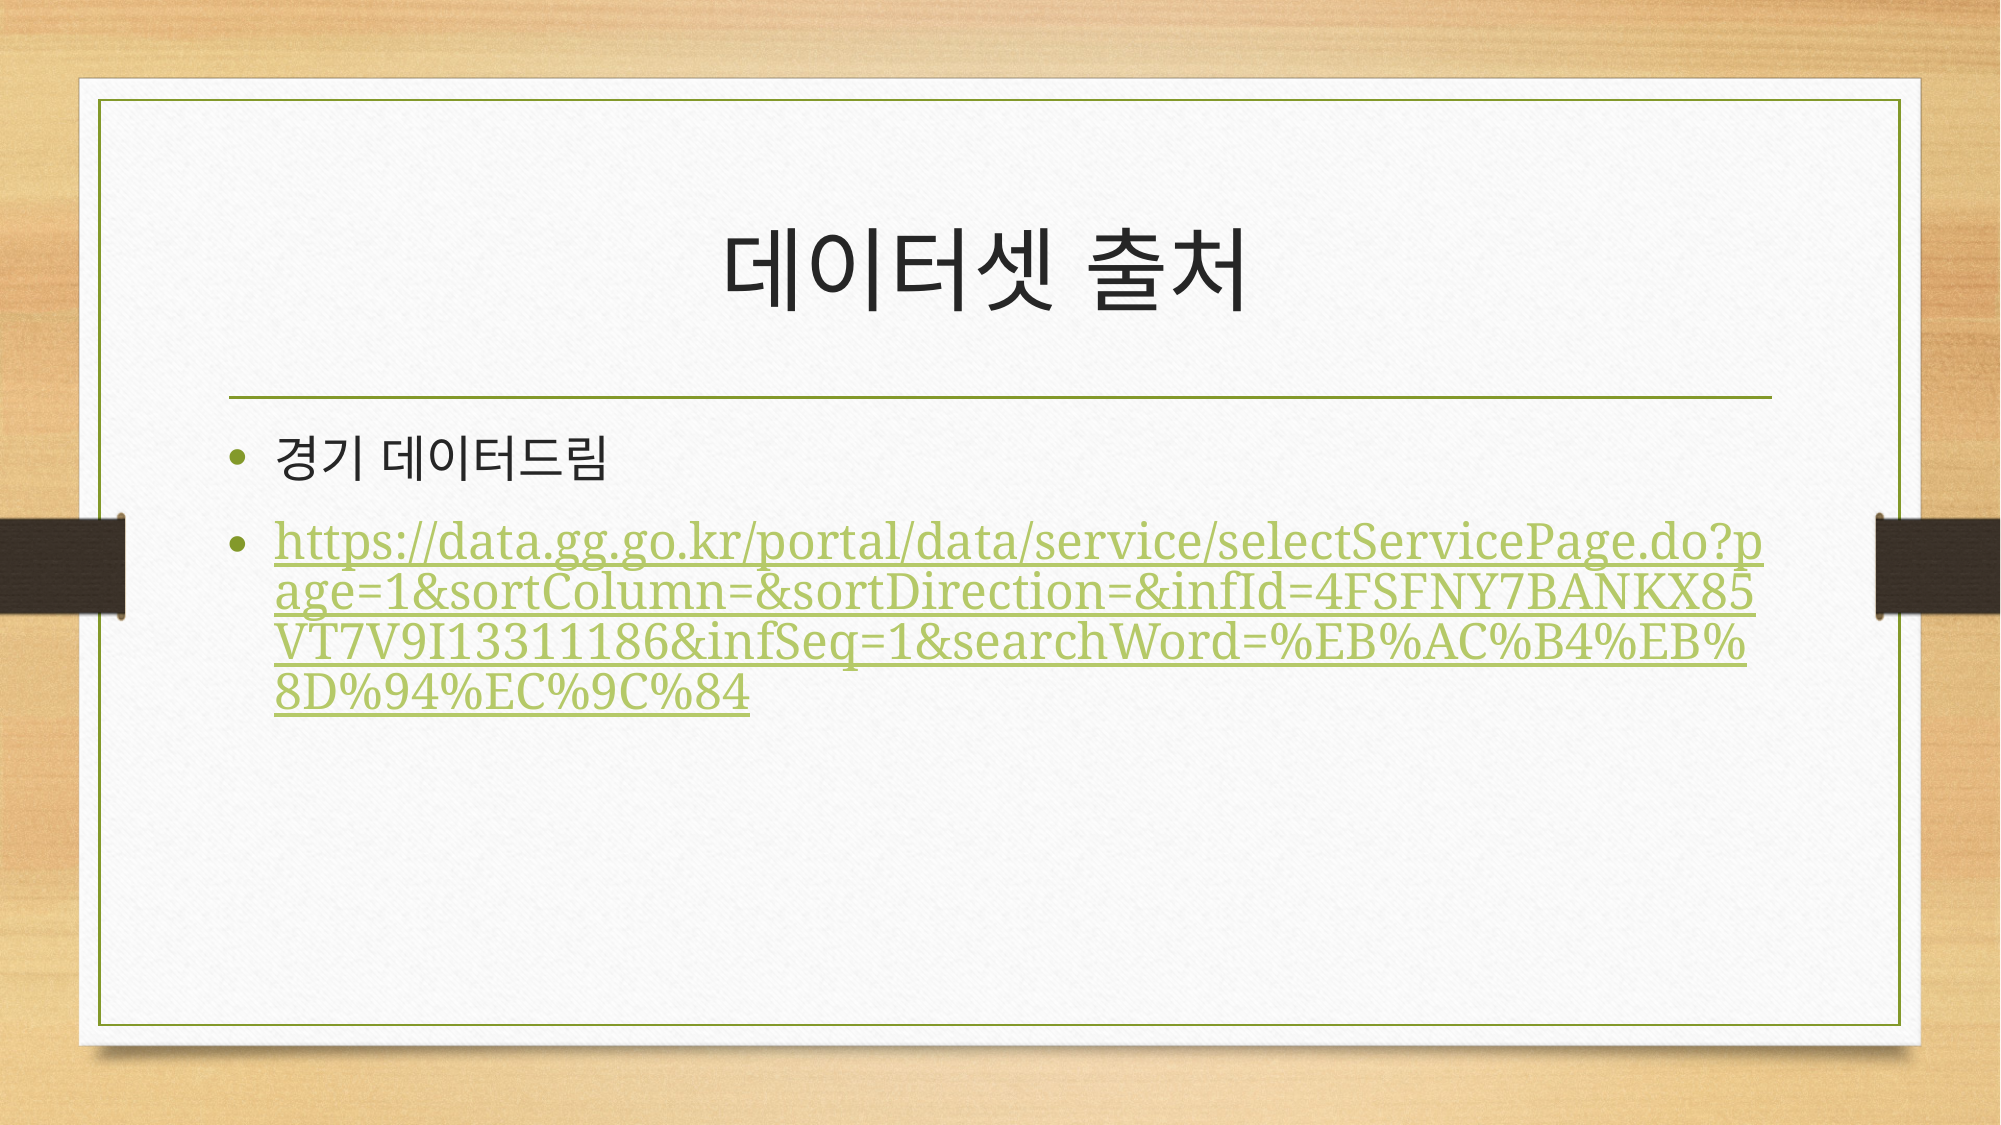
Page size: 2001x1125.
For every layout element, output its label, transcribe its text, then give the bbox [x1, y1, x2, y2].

list 경기 데이터드림 https://data.gg.go.kr/portal/data/service/selectServicePage.do?page=1&sortColumn=&sortDirection=&infId=4FSFNY7BANKX85VT7V9I13311186&infSeq=1&searchWord=%EB%AC%B4%EB%8D%94%EC%9C%84 [212, 419, 1788, 964]
picture [0, 0, 2001, 1125]
title 데이터셋 출처 [212, 161, 1788, 375]
